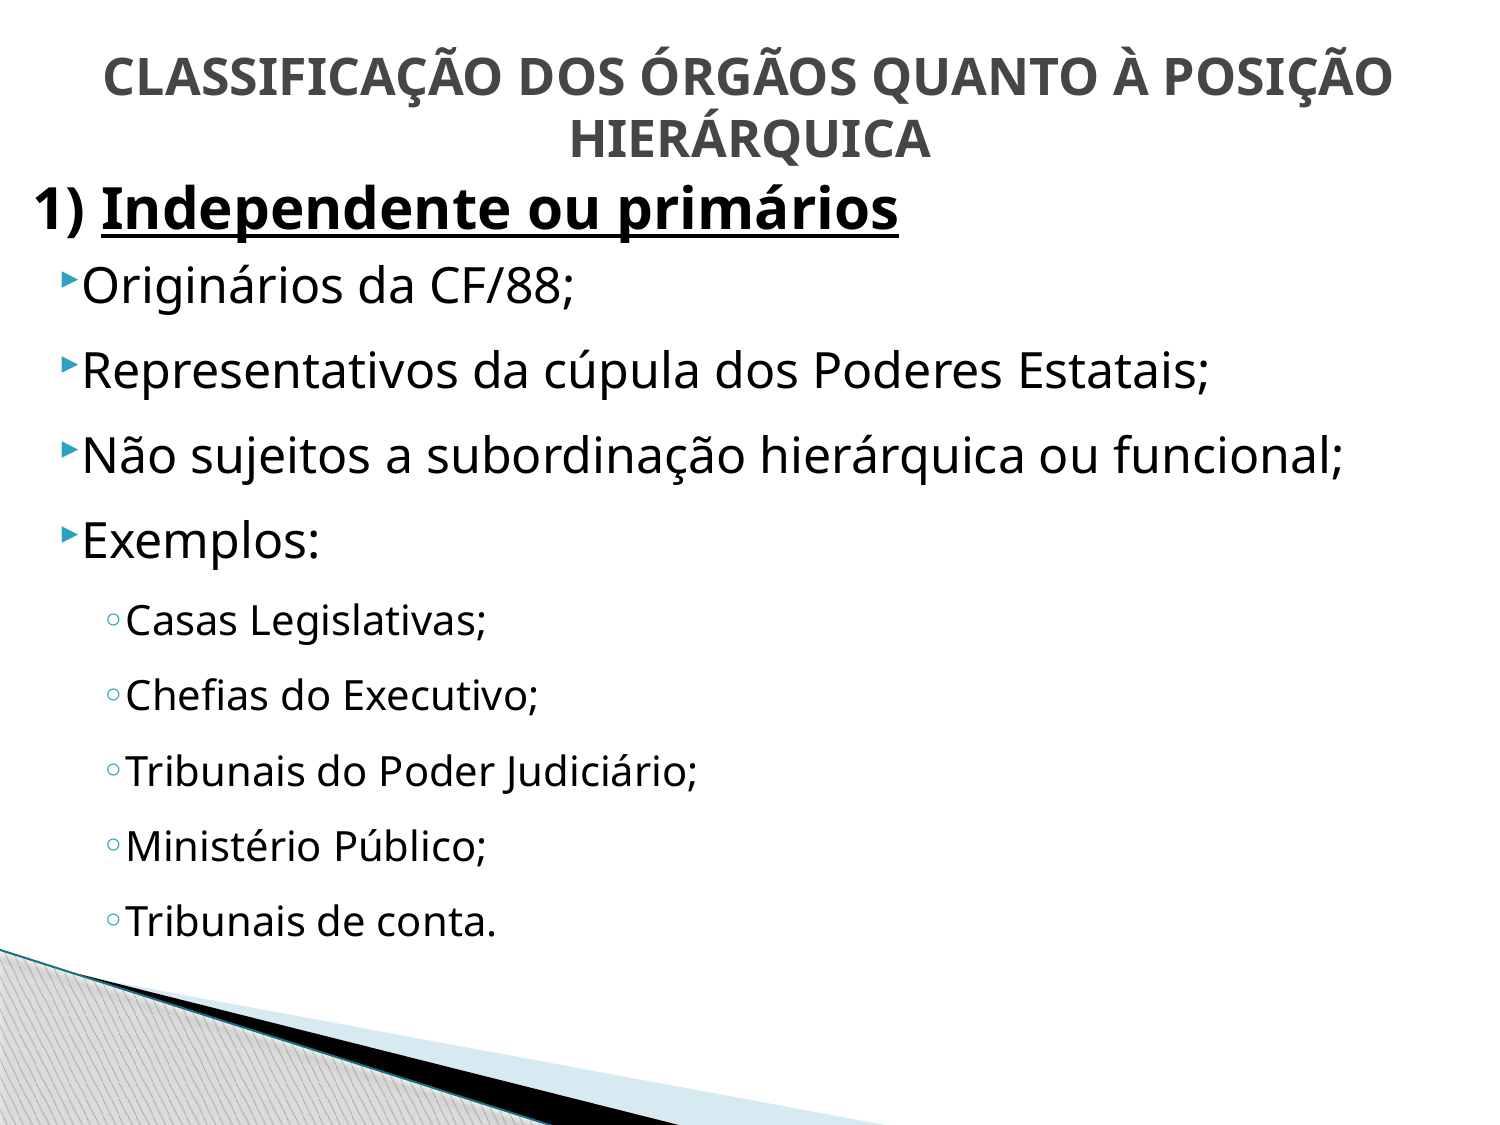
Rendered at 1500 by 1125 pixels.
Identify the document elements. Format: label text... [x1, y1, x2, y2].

title CLASSIFICAÇÃO DOS ÓRGÃOS QUANTO À POSIÇÃO HIERÁRQUICA [0, 35, 1500, 176]
list 1) Independente ou primários Originários da CF/88; Representativos da cúpula dos Poderes Estatais; Não sujeitos a subordinação hierárquica ou funcional; Exemplos: Casas Legislativas; Chefias do Executivo; Tribunais do Poder Judiciário; Ministério Público; Tribunais de conta. [0, 164, 1477, 1125]
